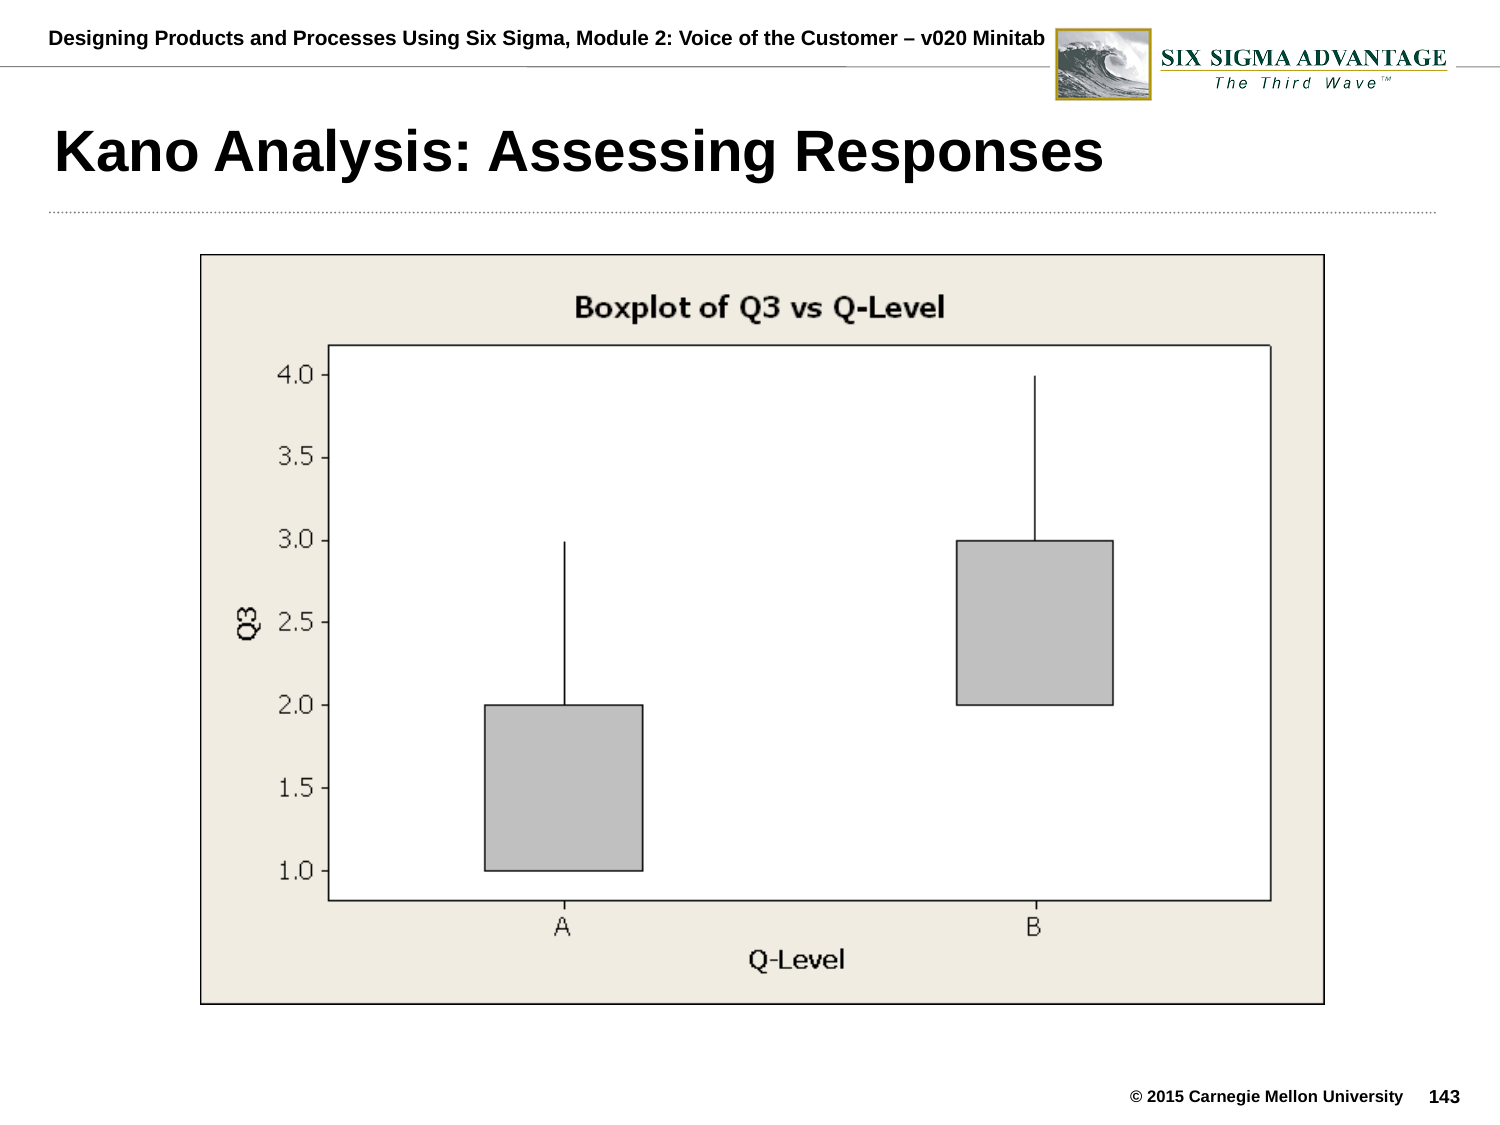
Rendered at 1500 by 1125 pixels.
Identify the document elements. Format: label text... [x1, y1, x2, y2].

picture [199, 254, 1326, 1006]
title Kano Analysis: Assessing Responses [54, 127, 1450, 184]
picture [1049, 24, 1456, 104]
